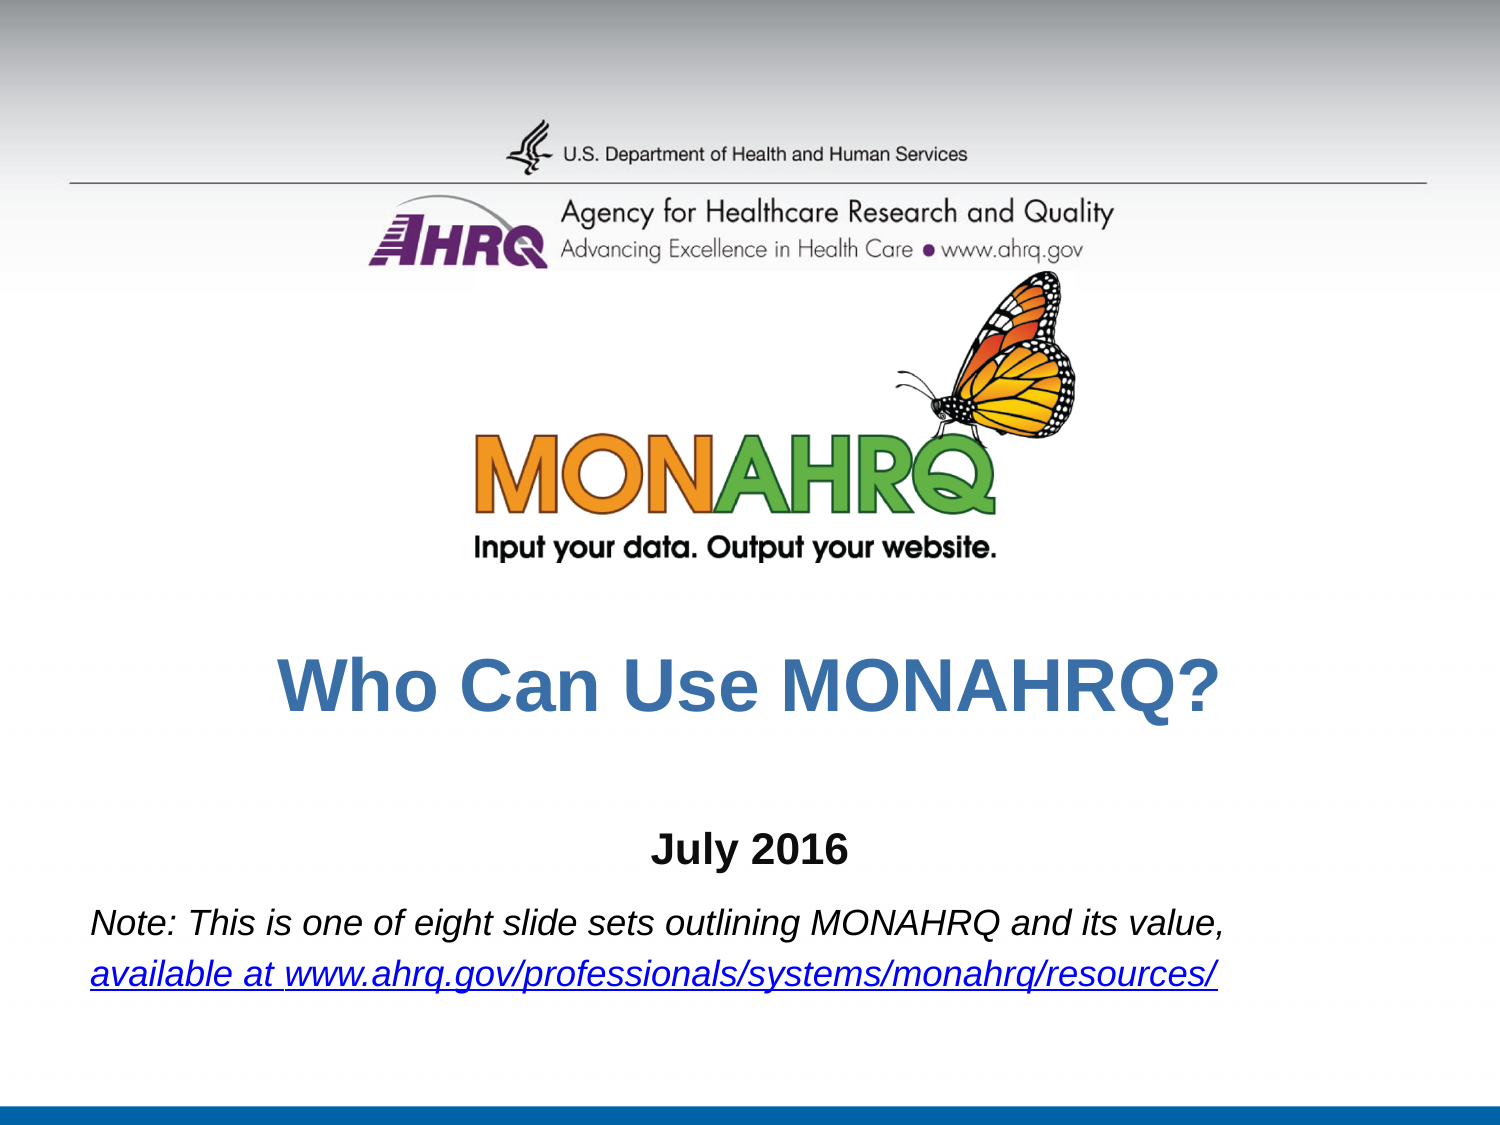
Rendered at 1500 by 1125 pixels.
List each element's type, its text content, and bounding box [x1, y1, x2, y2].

picture [0, 0, 1500, 1125]
title Who Can Use MONAHRQ? [75, 578, 1425, 812]
list July 2016 Note: This is one of eight slide sets outlining MONAHRQ and its value, available at www.ahrq.gov/professionals/systems/monahrq/resources/ [75, 812, 1425, 1005]
